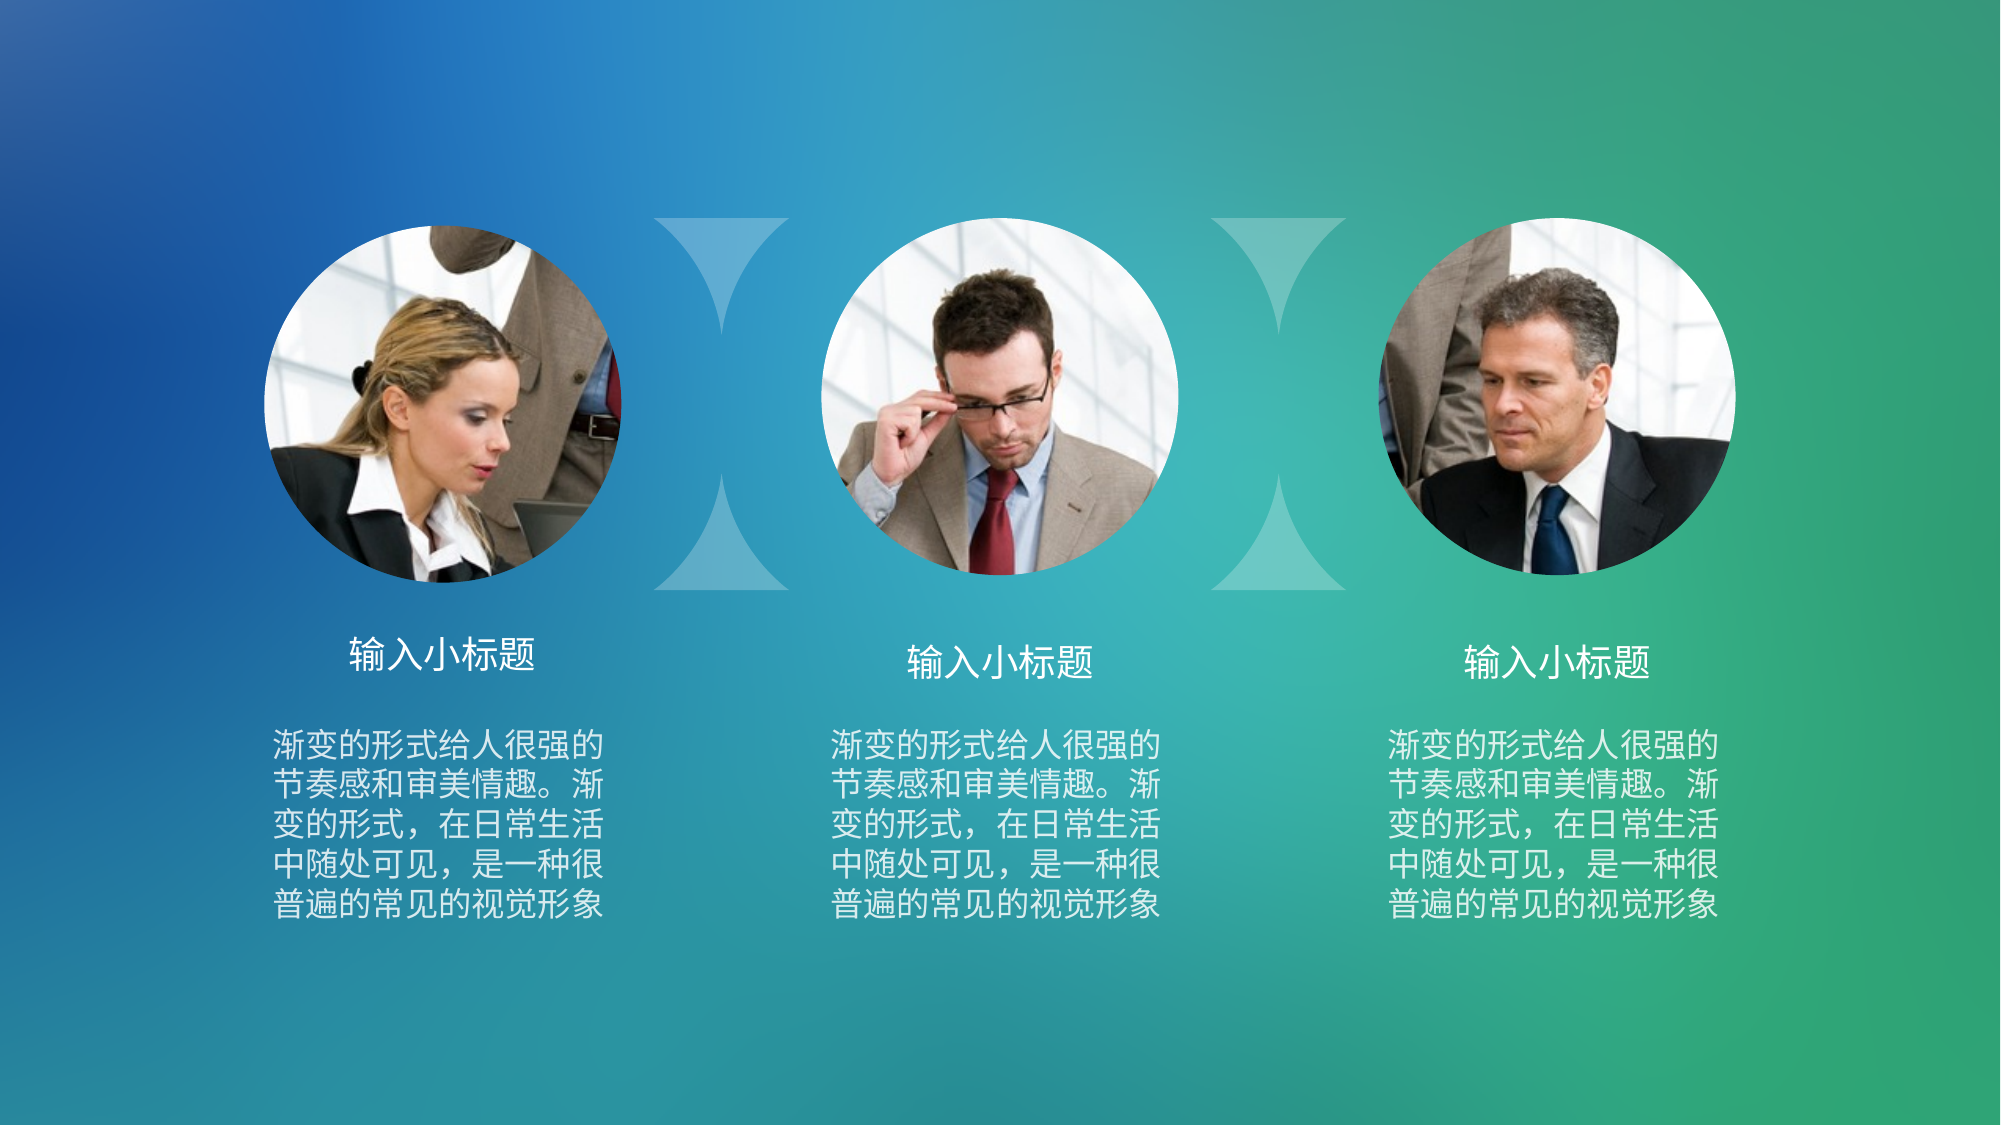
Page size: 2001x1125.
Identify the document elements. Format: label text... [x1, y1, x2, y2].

picture [0, 0, 2001, 1125]
text_box [1209, 217, 1349, 338]
text_box 渐变的形式给人很强的节奏感和审美情趣。渐变的形式，在日常生活中随处可见，是一种很普遍的常见的视觉形象 [1372, 716, 1743, 931]
text_box 输入小标题 [1448, 631, 1666, 691]
text_box [652, 217, 792, 338]
text_box [1209, 470, 1349, 592]
text_box 输入小标题 [891, 631, 1109, 691]
text_box 渐变的形式给人很强的节奏感和审美情趣。渐变的形式，在日常生活中随处可见，是一种很普遍的常见的视觉形象 [257, 716, 627, 931]
text_box 输入小标题 [333, 623, 551, 684]
text_box [652, 470, 792, 592]
text_box 渐变的形式给人很强的节奏感和审美情趣。渐变的形式，在日常生活中随处可见，是一种很普遍的常见的视觉形象 [815, 716, 1185, 931]
